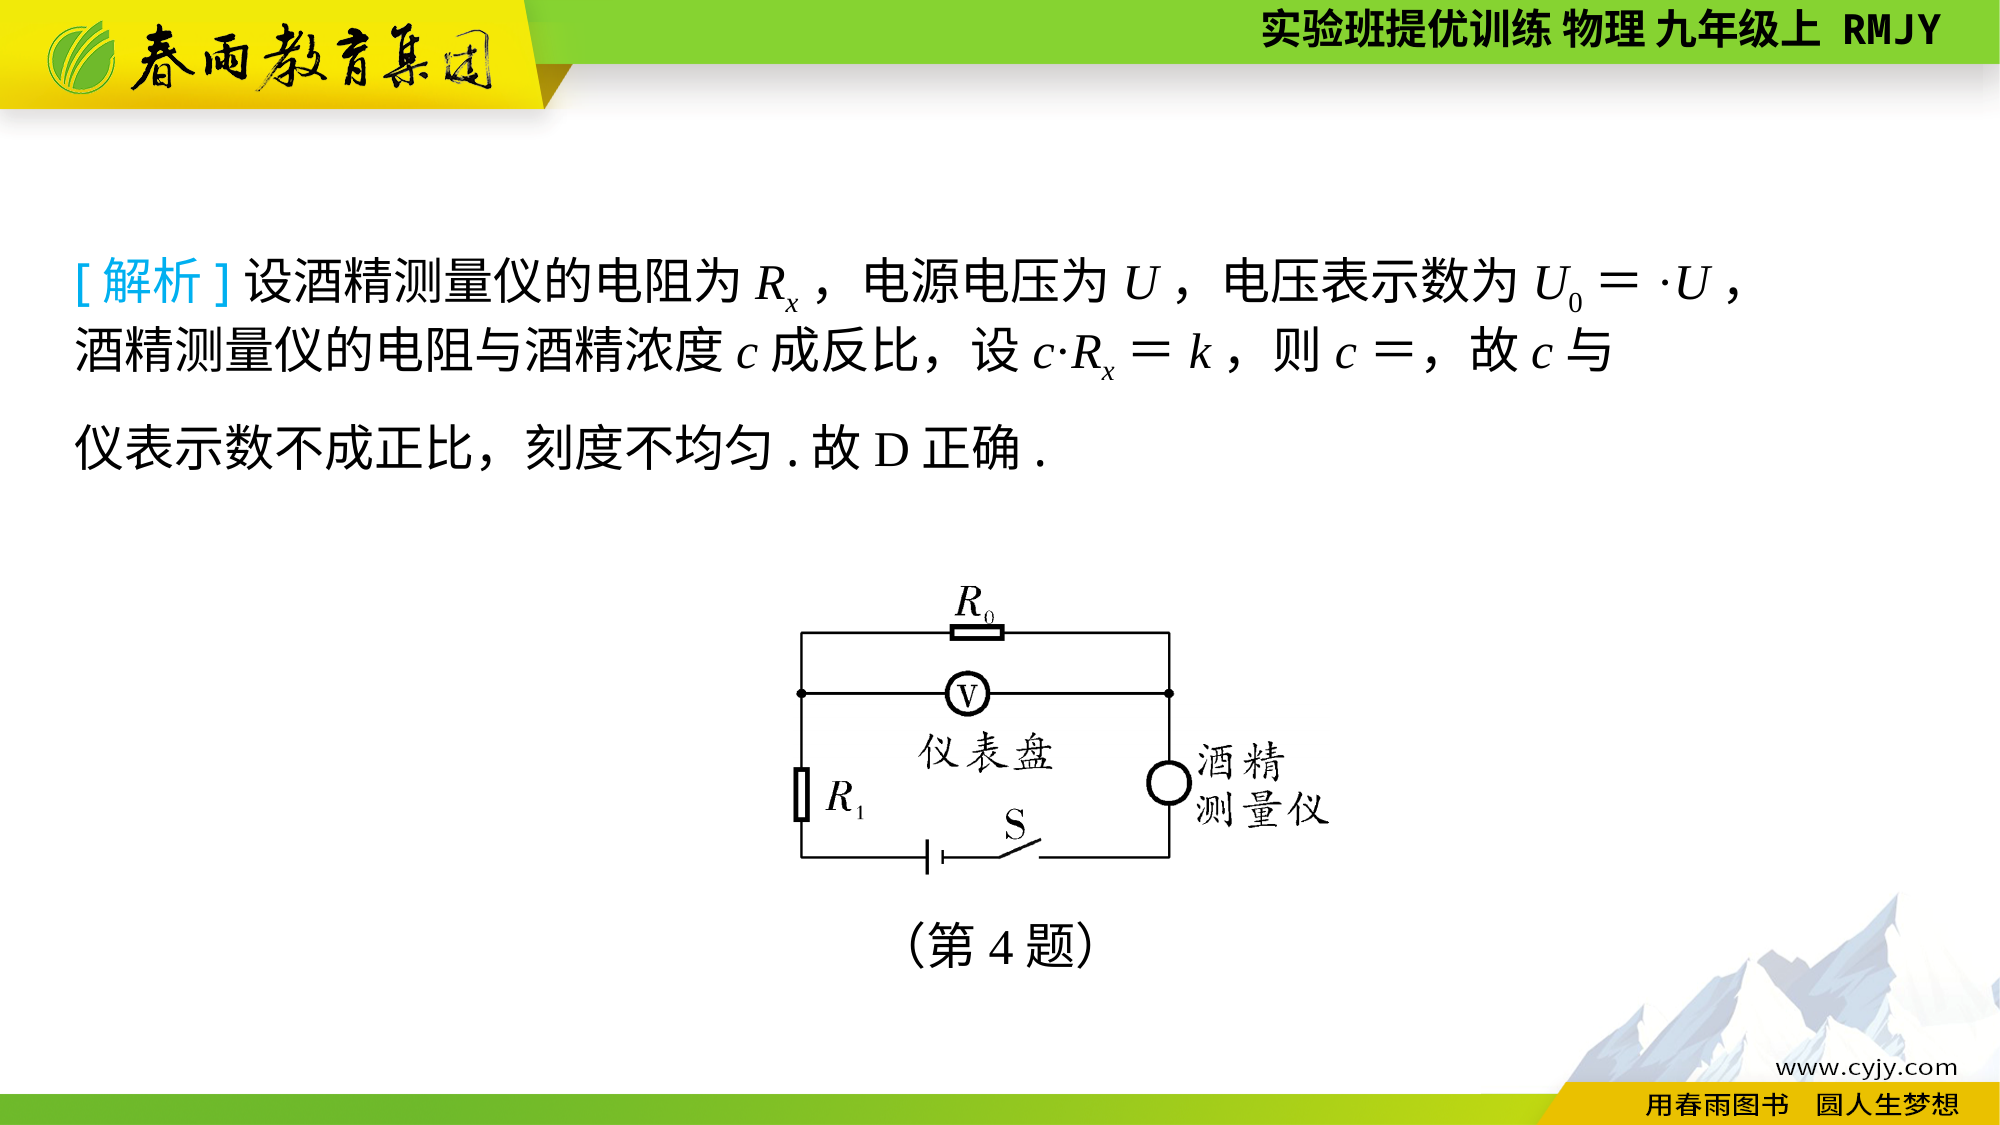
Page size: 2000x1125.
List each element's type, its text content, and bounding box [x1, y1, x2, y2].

text_box （第4题） [861, 885, 1141, 982]
picture [0, 0, 2000, 1125]
